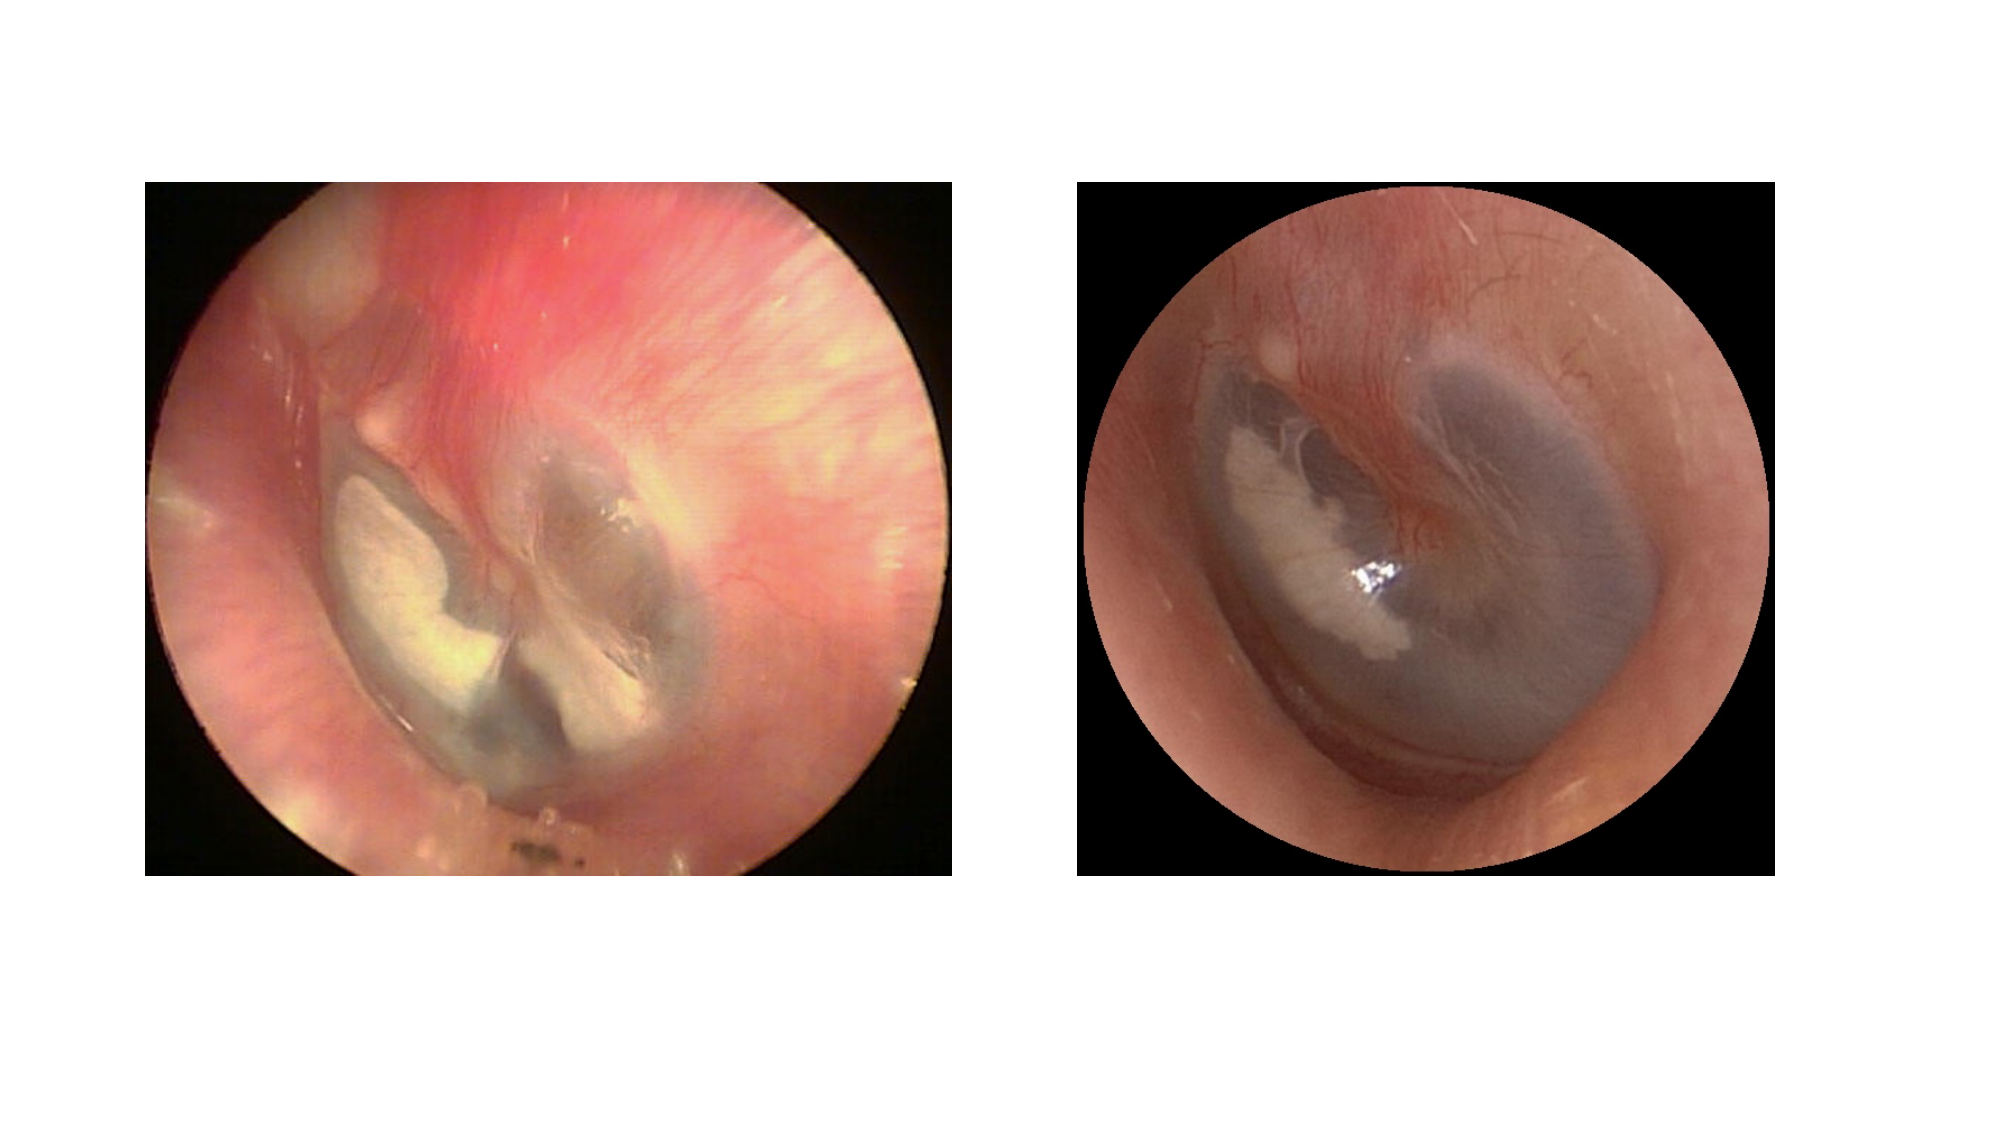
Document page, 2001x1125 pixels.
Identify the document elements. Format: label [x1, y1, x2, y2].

picture [145, 182, 952, 876]
picture [1077, 182, 1775, 876]
